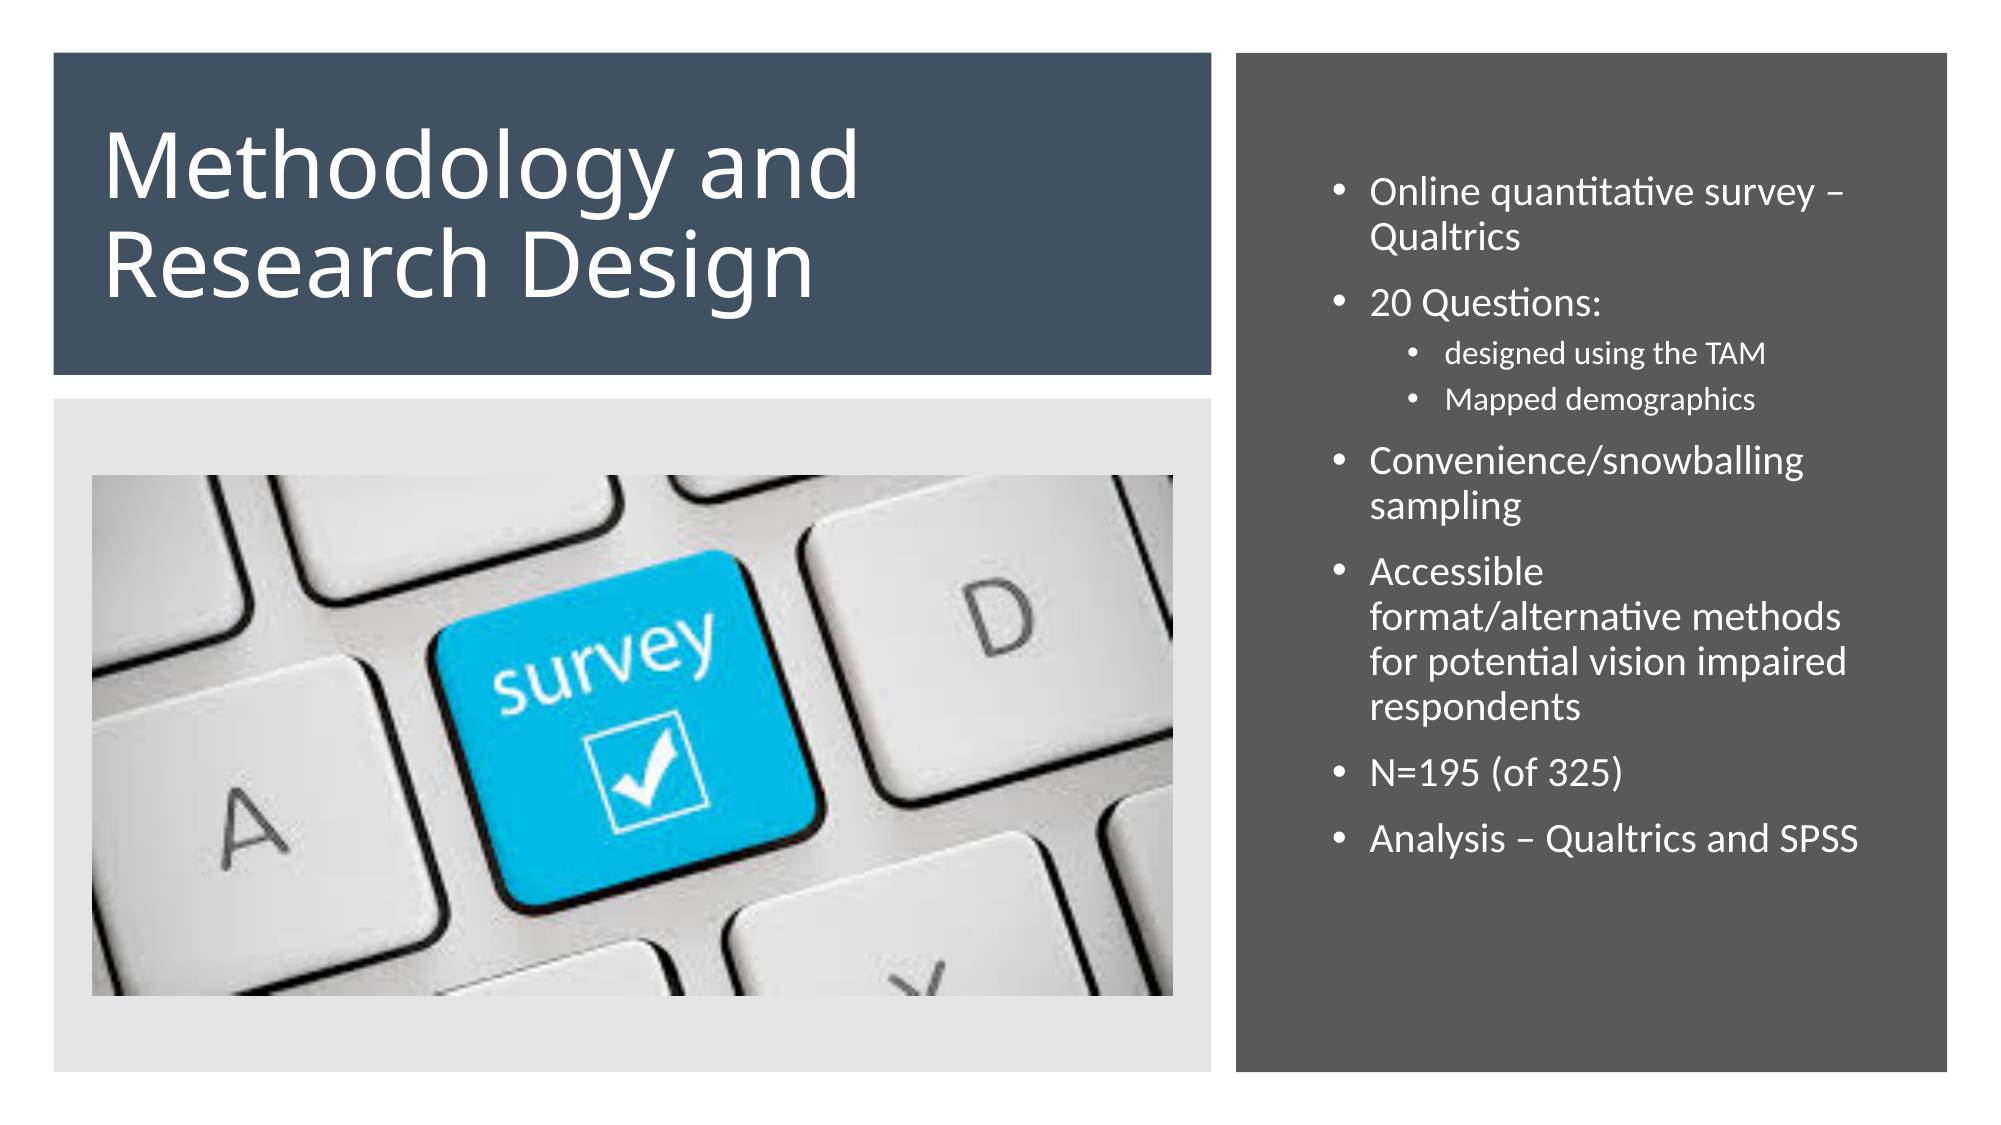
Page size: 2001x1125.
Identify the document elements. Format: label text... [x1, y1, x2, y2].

text_box [53, 398, 1212, 1073]
picture [92, 475, 1173, 996]
text_box [1235, 52, 1948, 1073]
list Online quantitative survey – Qualtrics 20 Questions: designed using the TAM Mapped demographics Convenience/snowballing sampling Accessible format/alternative methods for potential vision impaired respondents N=195 (of 325) Analysis – Qualtrics and SPSS [1317, 150, 1879, 947]
title Methodology and Research Design [85, 84, 1168, 352]
text_box [53, 52, 1212, 376]
